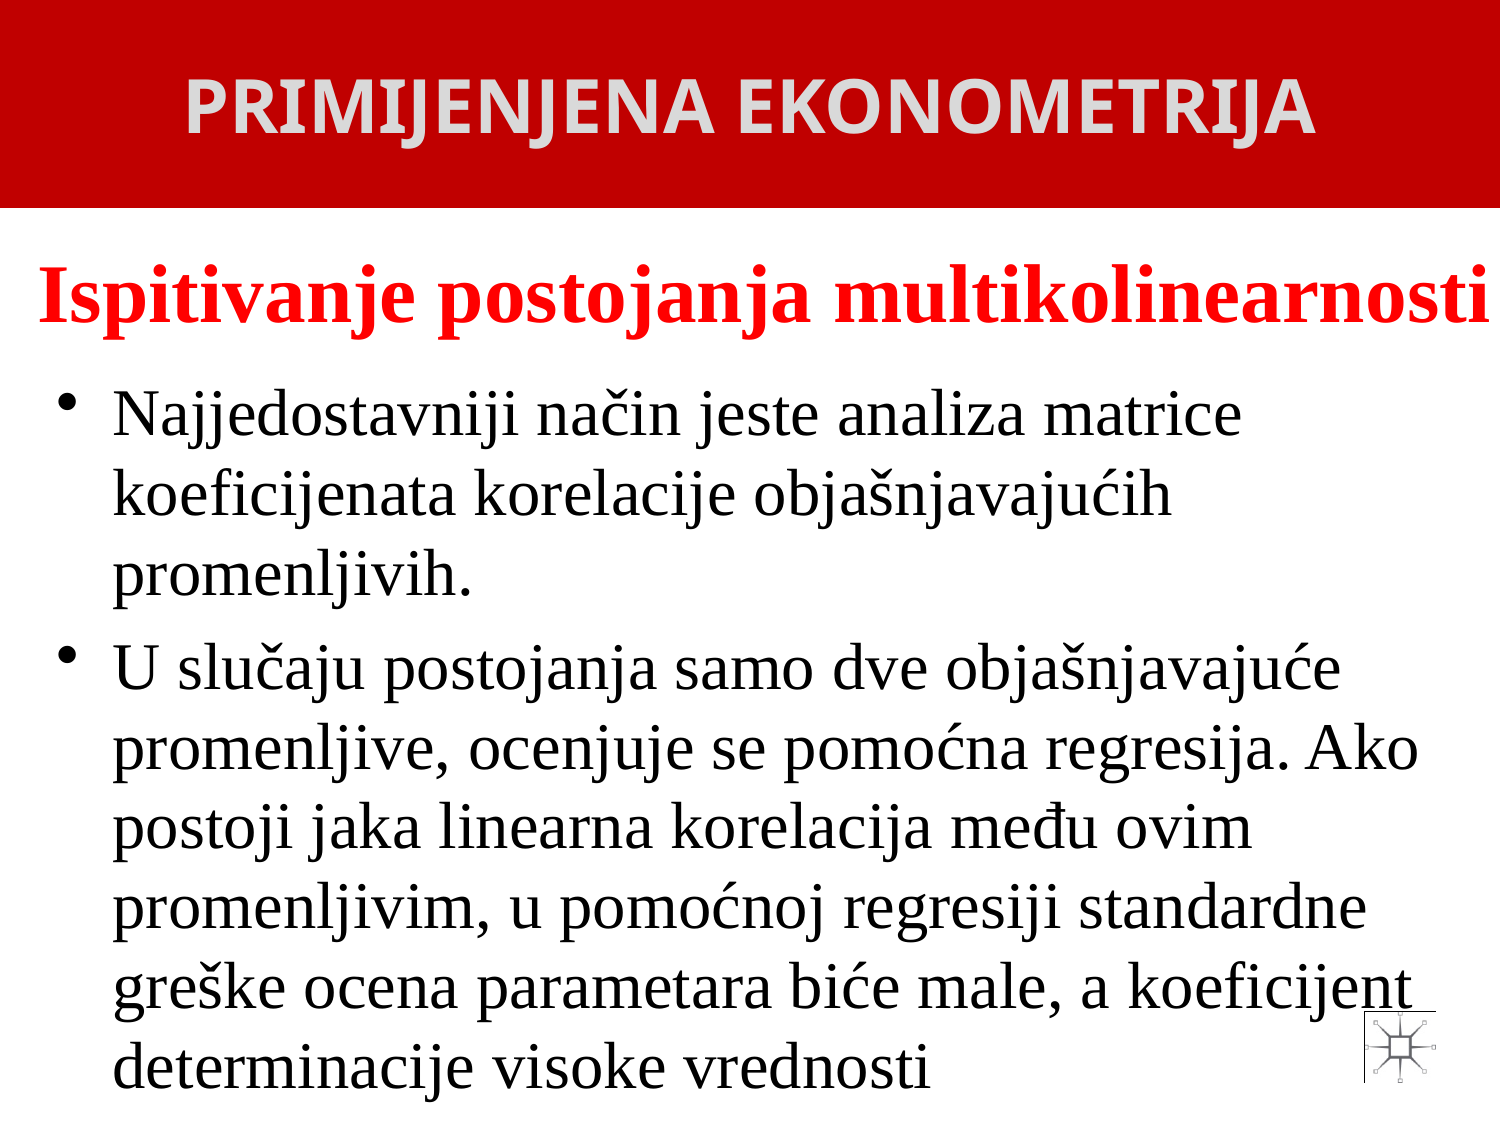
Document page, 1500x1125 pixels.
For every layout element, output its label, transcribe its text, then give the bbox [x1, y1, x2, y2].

title Ispitivanje postojanja multikolinearnosti [0, 231, 1500, 348]
text_box PRIMIJENJENA EKONOMETRIJA [0, 0, 1500, 208]
list Najjedostavniji način jeste analiza matrice koeficijenata korelacije objašnjavajućih promenljivih. U slučaju postojanja samo dve objašnjavajuće promenljive, ocenjuje se pomoćna regresija. Ako postoji jaka linearna korelacija među ovim promenljivim, u pomoćnoj regresiji standardne greške ocena parametara biće male, a koeficijent determinacije visoke vrednosti [41, 361, 1467, 1088]
